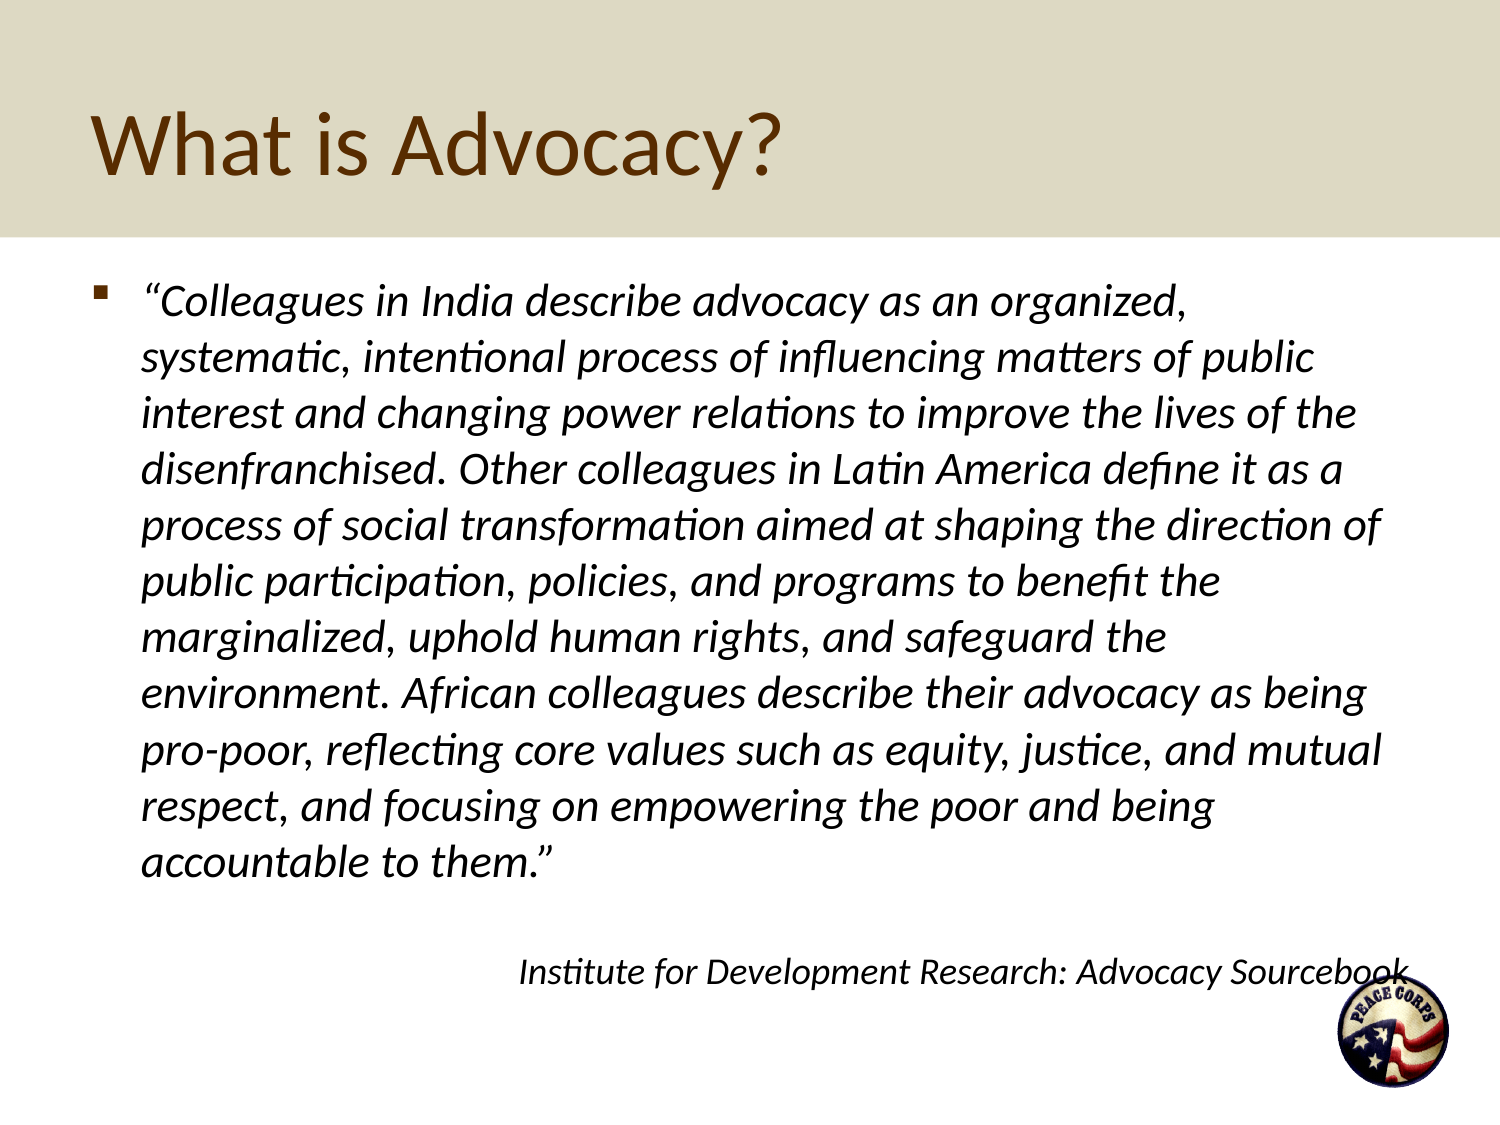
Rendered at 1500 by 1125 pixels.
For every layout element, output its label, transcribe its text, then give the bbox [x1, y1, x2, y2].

title What is Advocacy? [75, 45, 1425, 233]
list “Colleagues in India describe advocacy as an organized, systematic, intentional process of influencing matters of public interest and changing power relations to improve the lives of the disenfranchised. Other colleagues in Latin America define it as a process of social transformation aimed at shaping the direction of public participation, policies, and programs to benefit the marginalized, uphold human rights, and safeguard the environment. African colleagues describe their advocacy as being pro-poor, reflecting core values such as equity, justice, and mutual respect, and focusing on empowering the poor and being accountable to them.” Institute for Development Research: Advocacy Sourcebook [75, 262, 1425, 1005]
